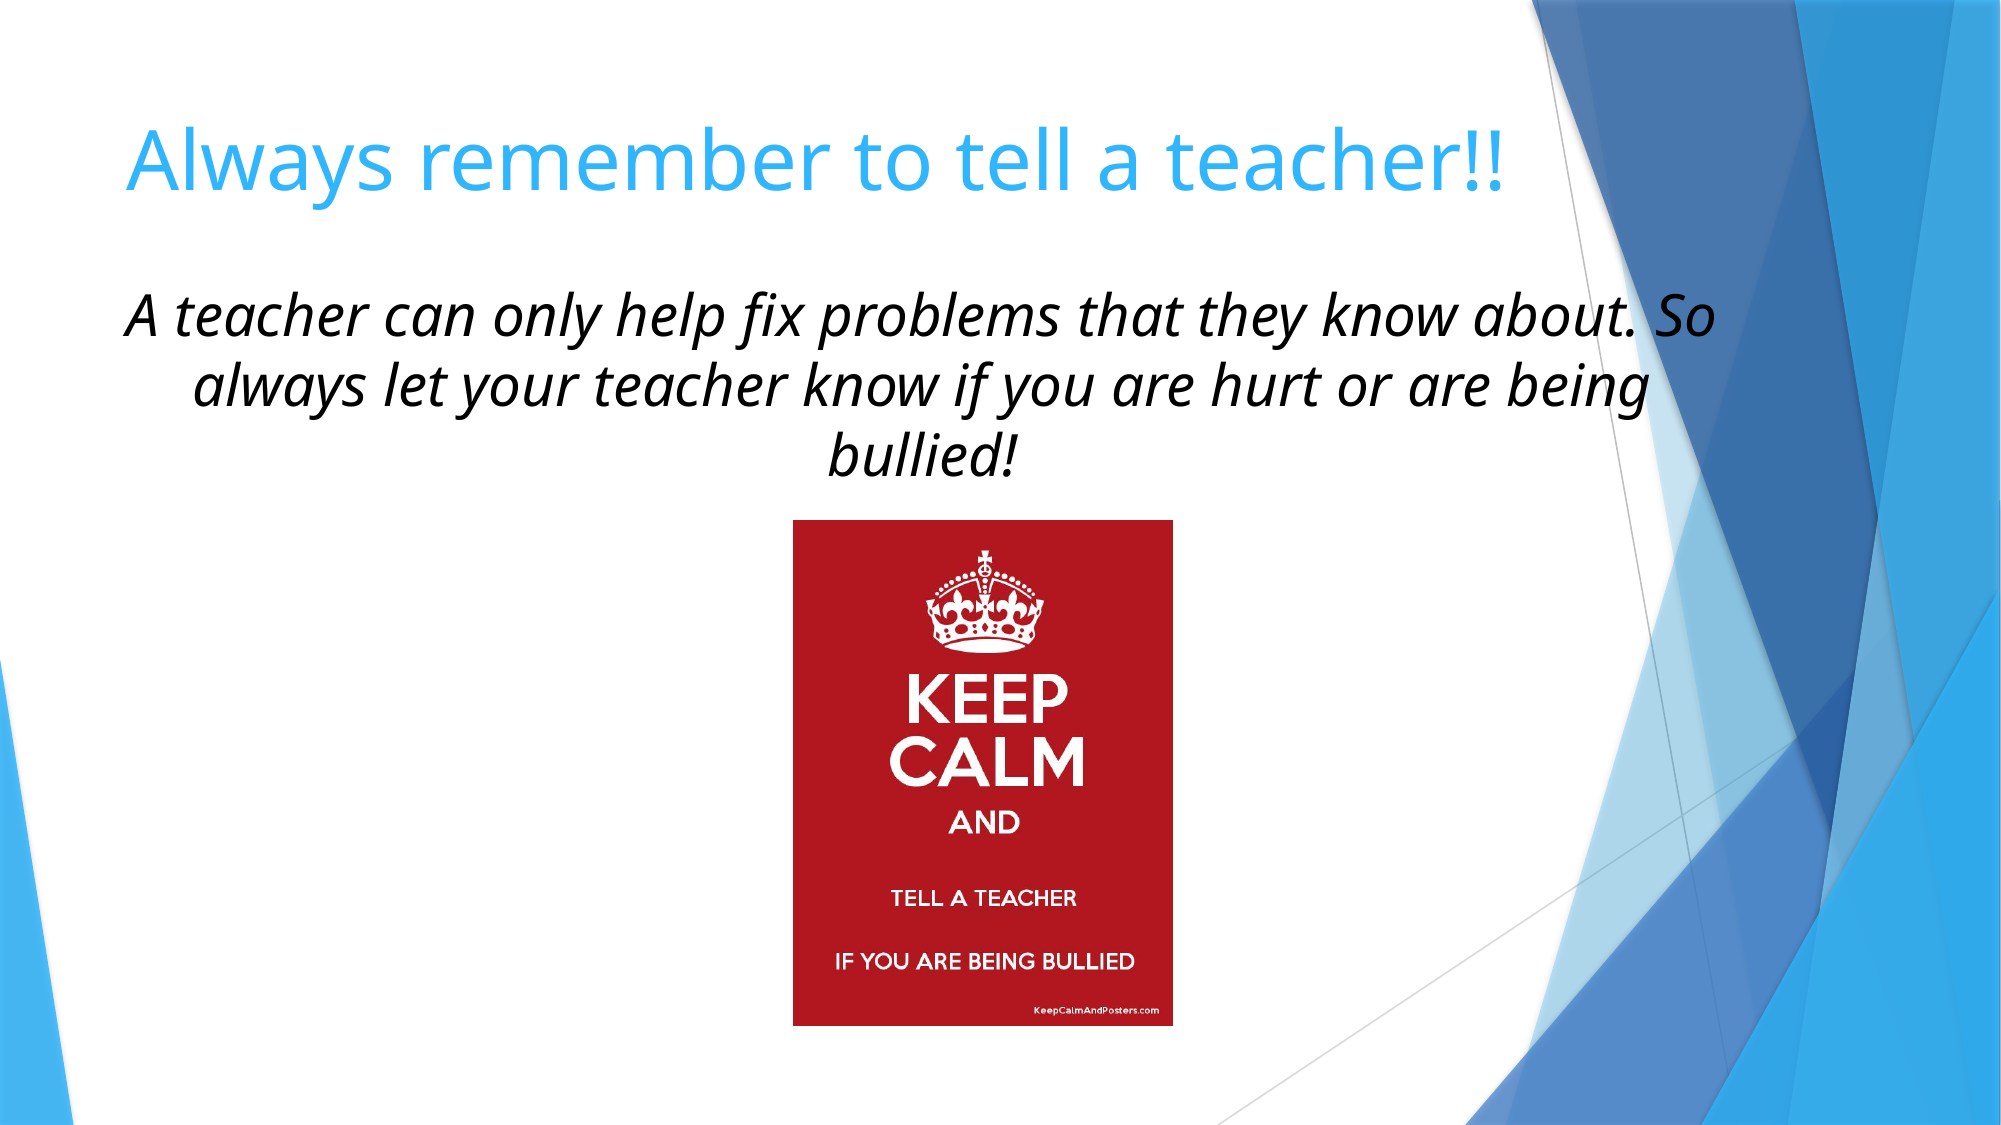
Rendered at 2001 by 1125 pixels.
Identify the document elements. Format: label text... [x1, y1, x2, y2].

picture [793, 520, 1174, 1026]
text_box A teacher can only help fix problems that they know about. So always let your teacher know if you are hurt or are being bullied! [111, 270, 1734, 496]
title Always remember to tell a teacher!! [111, 99, 1757, 249]
